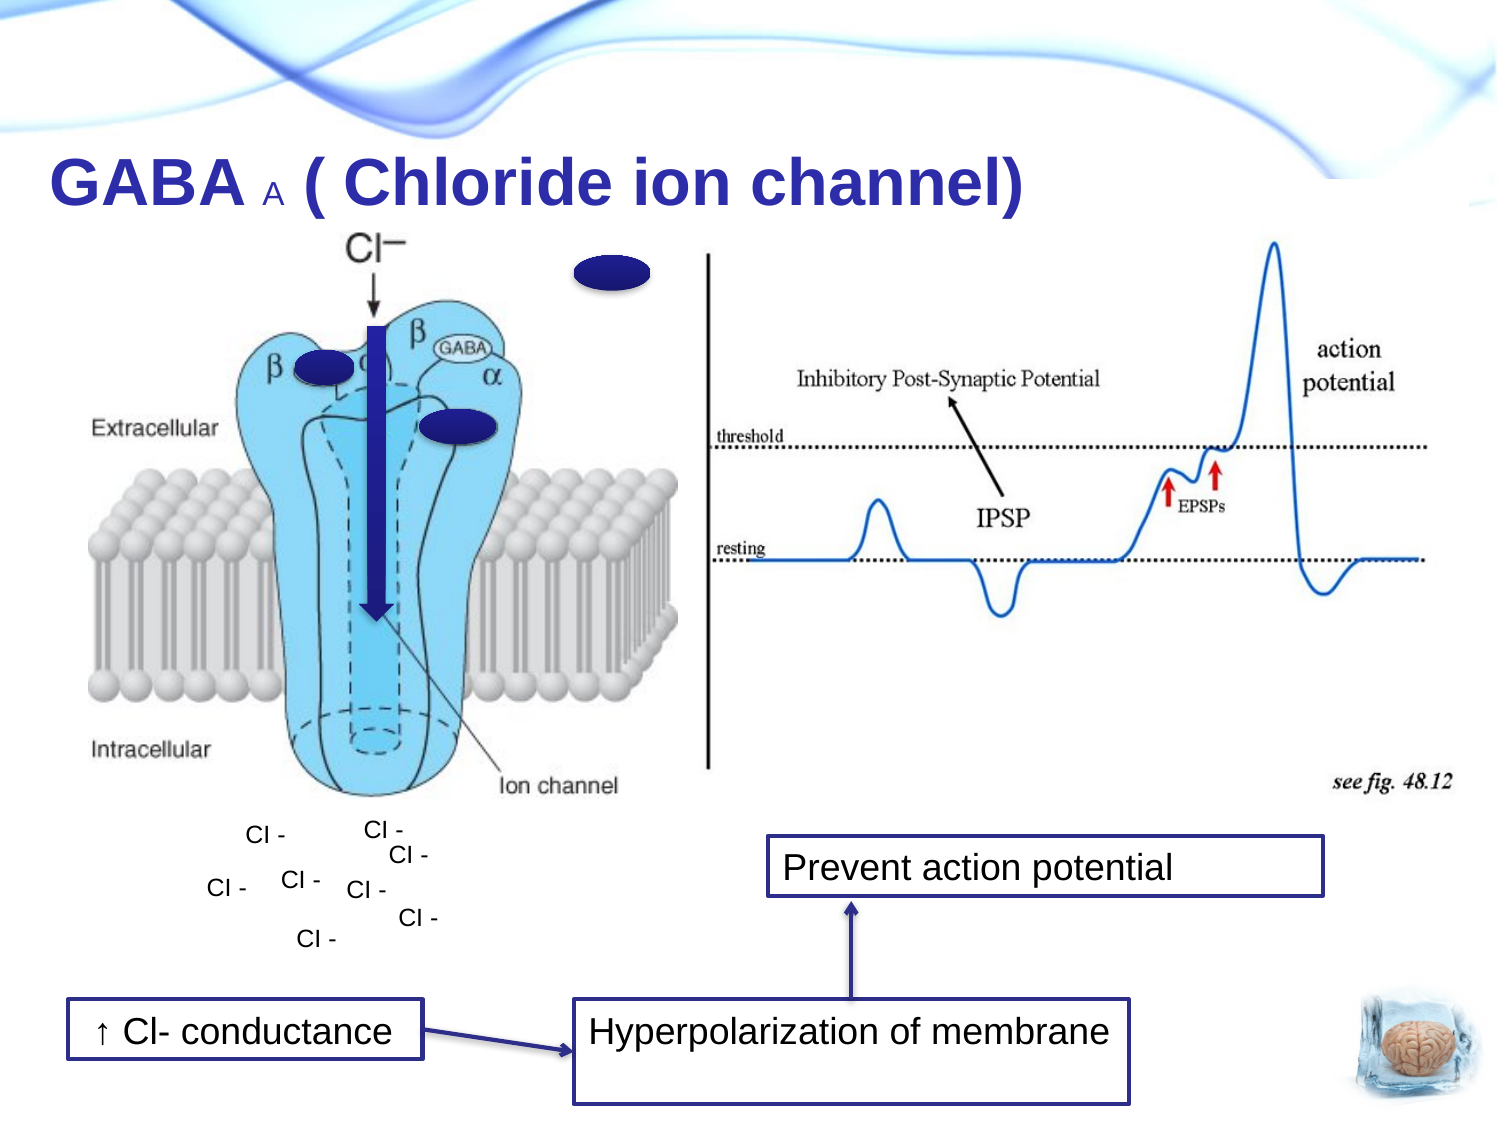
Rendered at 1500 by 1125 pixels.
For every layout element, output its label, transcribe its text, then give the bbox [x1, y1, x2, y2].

text_box Hyperpolarization of membrane [572, 997, 1131, 1106]
text_box Ci - [230, 811, 302, 857]
text_box GABA A ( Chloride ion channel) [29, 131, 1046, 307]
text_box Ci - [191, 864, 263, 910]
text_box Prevent action potential [766, 834, 1325, 898]
text_box ↑ Cl- conductance [66, 997, 425, 1061]
text_box Ci - [383, 893, 454, 939]
text_box Ci - [373, 830, 445, 876]
text_box Ci - [265, 855, 337, 901]
text_box Ci - [348, 807, 420, 851]
picture [0, 0, 1500, 1125]
text_box Ci - [281, 915, 352, 960]
text_box Ci - [331, 866, 402, 912]
